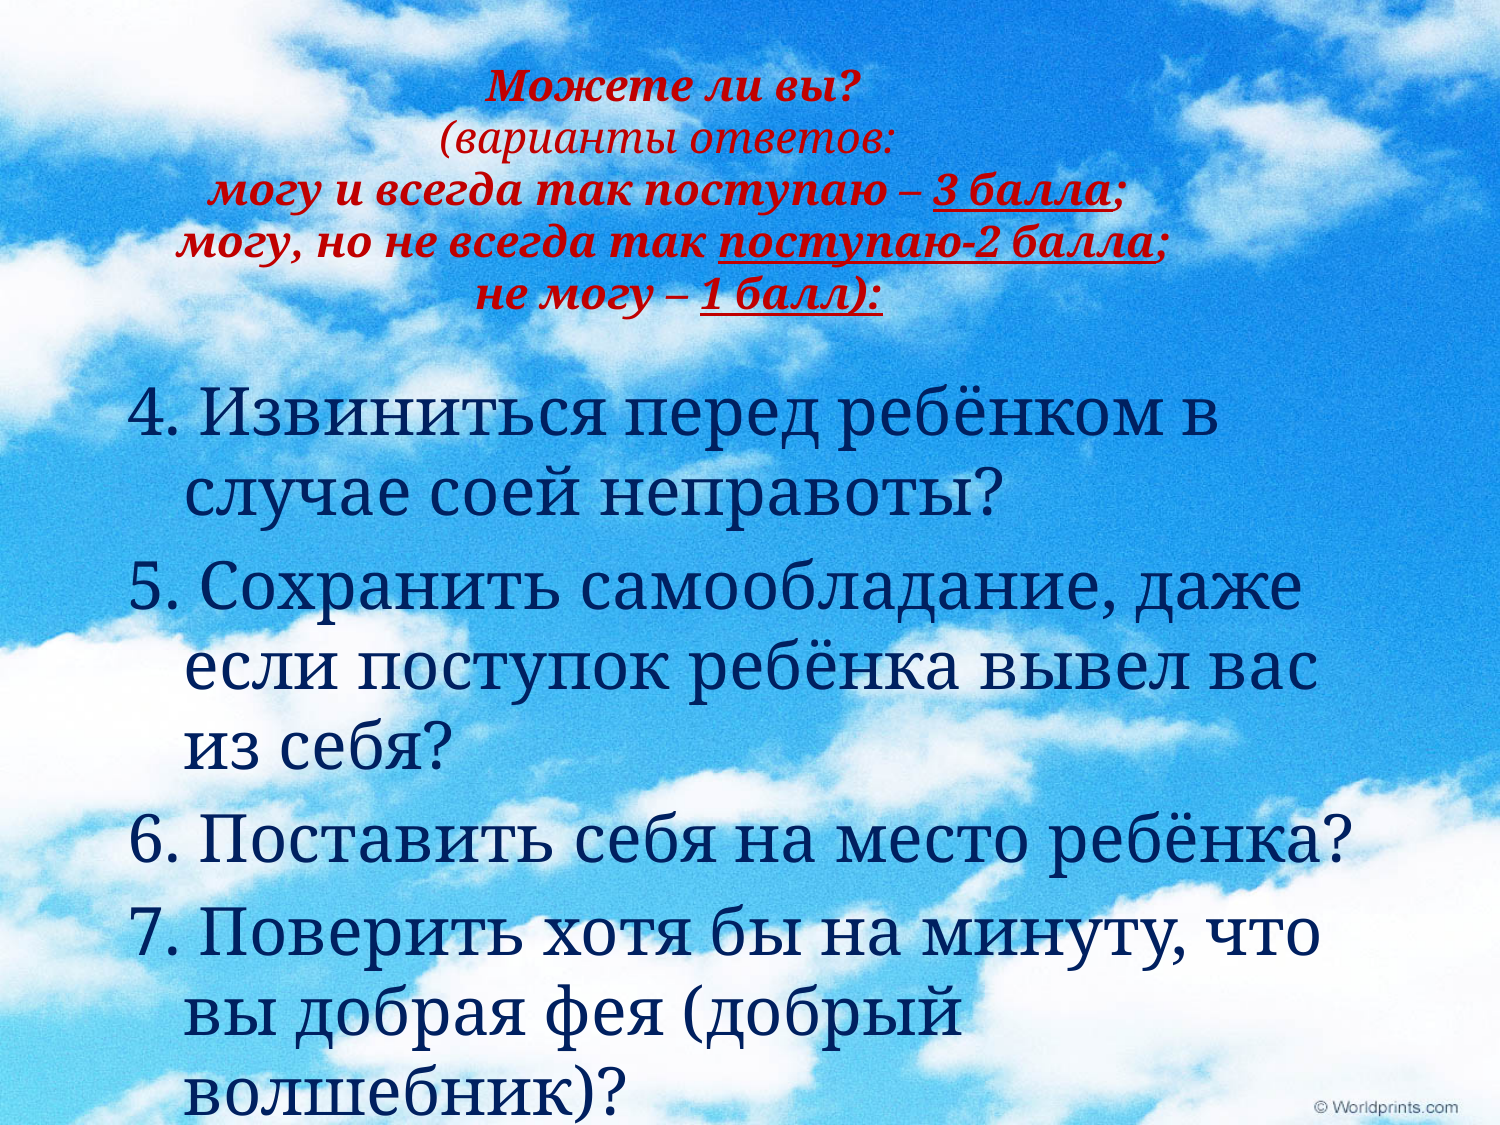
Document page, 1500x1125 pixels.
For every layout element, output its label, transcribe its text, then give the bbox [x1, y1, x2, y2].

list 4. Извиниться перед ребёнком в случае соей неправоты? 5. Сохранить самообладание, даже если поступок ребёнка вывел вас из себя? 6. Поставить себя на место ребёнка? 7. Поверить хотя бы на минуту, что вы добрая фея (добрый волшебник)? [112, 361, 1388, 1000]
title Можете ли вы? (варианты ответов: могу и всегда так поступаю – 3 балла; могу, но не всегда так поступаю-2 балла; не могу – 1 балл): [76, 49, 1270, 327]
picture [0, 0, 1500, 1125]
